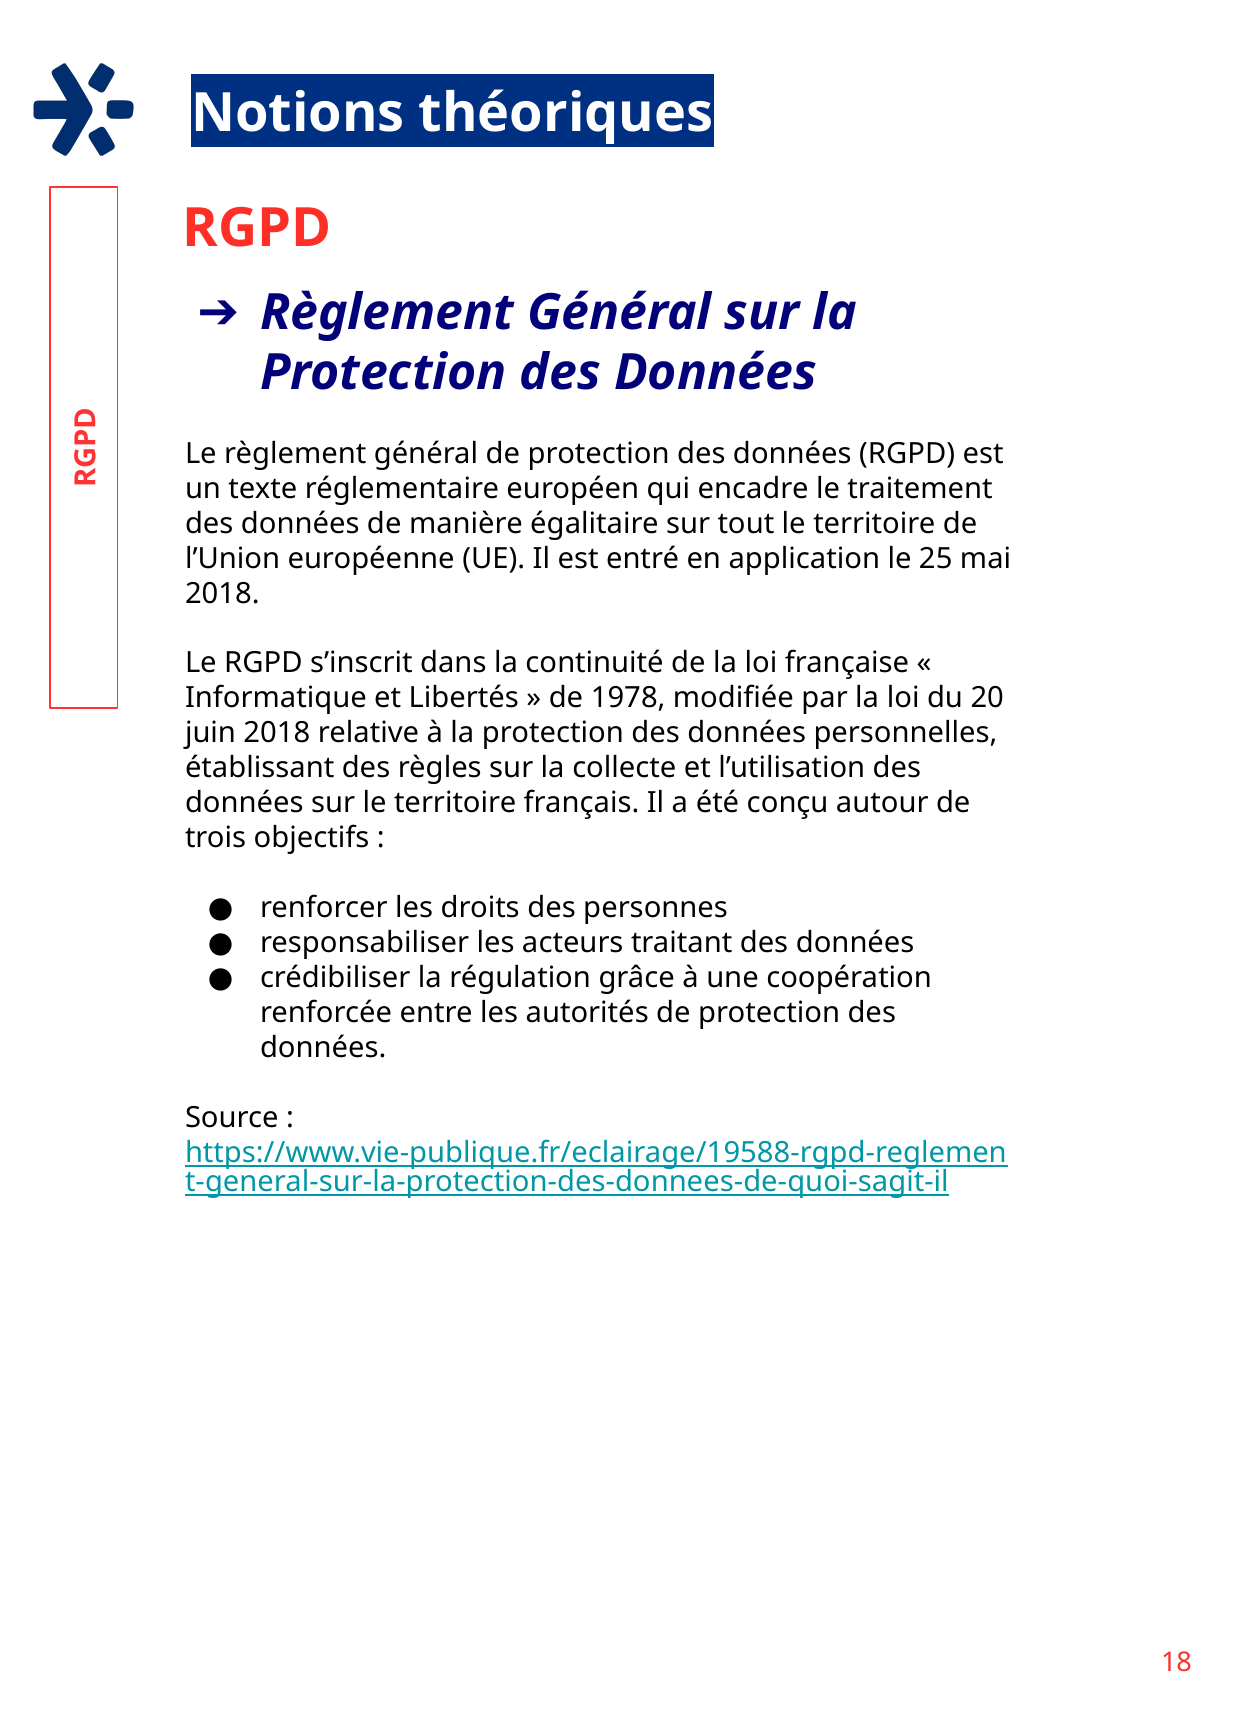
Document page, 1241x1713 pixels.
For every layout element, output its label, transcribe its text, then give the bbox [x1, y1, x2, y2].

slide_number ‹#› [1136, 1621, 1211, 1705]
picture [32, 61, 135, 157]
text_box Règlement Général sur la Protection des Données Le règlement général de protection des données (RGPD) est un texte réglementaire européen qui encadre le traitement des données de manière égalitaire sur tout le territoire de l’Union européenne (UE). Il est entré en application le 25 mai 2018. Le RGPD s’inscrit dans la continuité de la loi française « Informatique et Libertés » de 1978, modifiée par la loi du 20 juin 2018 relative à la protection des données personnelles, établissant des règles sur la collecte et l’utilisation des données sur le territoire français. Il a été conçu autour de trois objectifs : renforcer les droits des personnes responsabiliser les acteurs traitant des données crédibiliser la régulation grâce à une coopération renforcée entre les autorités de protection des données. Source : https://www.vie-publique.fr/eclairage/19588-rgpd-reglement-general-sur-la-protection-des-donnees-de-quoi-sagit-il [169, 264, 1028, 1188]
text_box Notions théoriques [185, 71, 1241, 148]
text_box RGPD [177, 187, 1157, 264]
text_box RGPD [49, 187, 118, 709]
